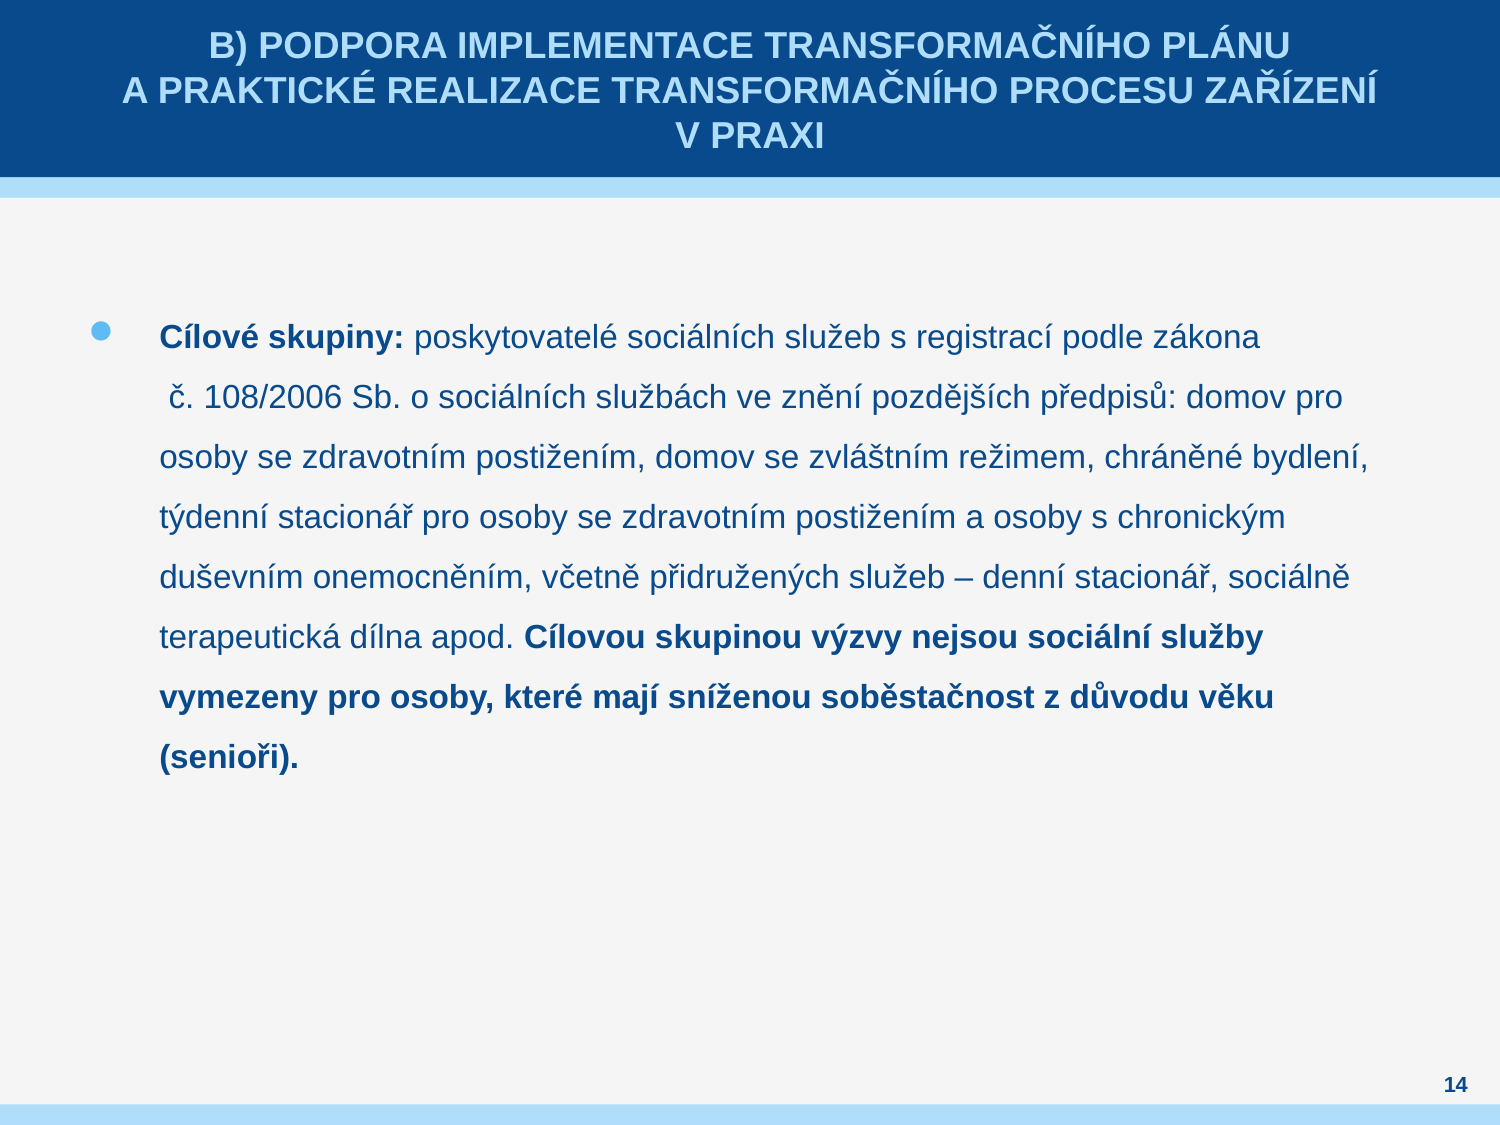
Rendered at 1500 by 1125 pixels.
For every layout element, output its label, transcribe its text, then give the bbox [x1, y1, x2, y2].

list Cílové skupiny: poskytovatelé sociálních služeb s registrací podle zákona č. 108/2006 Sb. o sociálních službách ve znění pozdějších předpisů: domov pro osoby se zdravotním postižením, domov se zvláštním režimem, chráněné bydlení, týdenní stacionář pro osoby se zdravotním postižením a osoby s chronickým duševním onemocněním, včetně přidružených služeb – denní stacionář, sociálně terapeutická dílna apod. Cílovou skupinou výzvy nejsou sociální služby vymezeny pro osoby, které mají sníženou soběstačnost z důvodu věku (senioři). [88, 295, 1412, 1004]
title B) Podpora implementace transformačního plánu a praktické realizace transformačního procesu zařízení v praxi [59, 0, 1441, 178]
slide_number 14 [1417, 1068, 1495, 1099]
